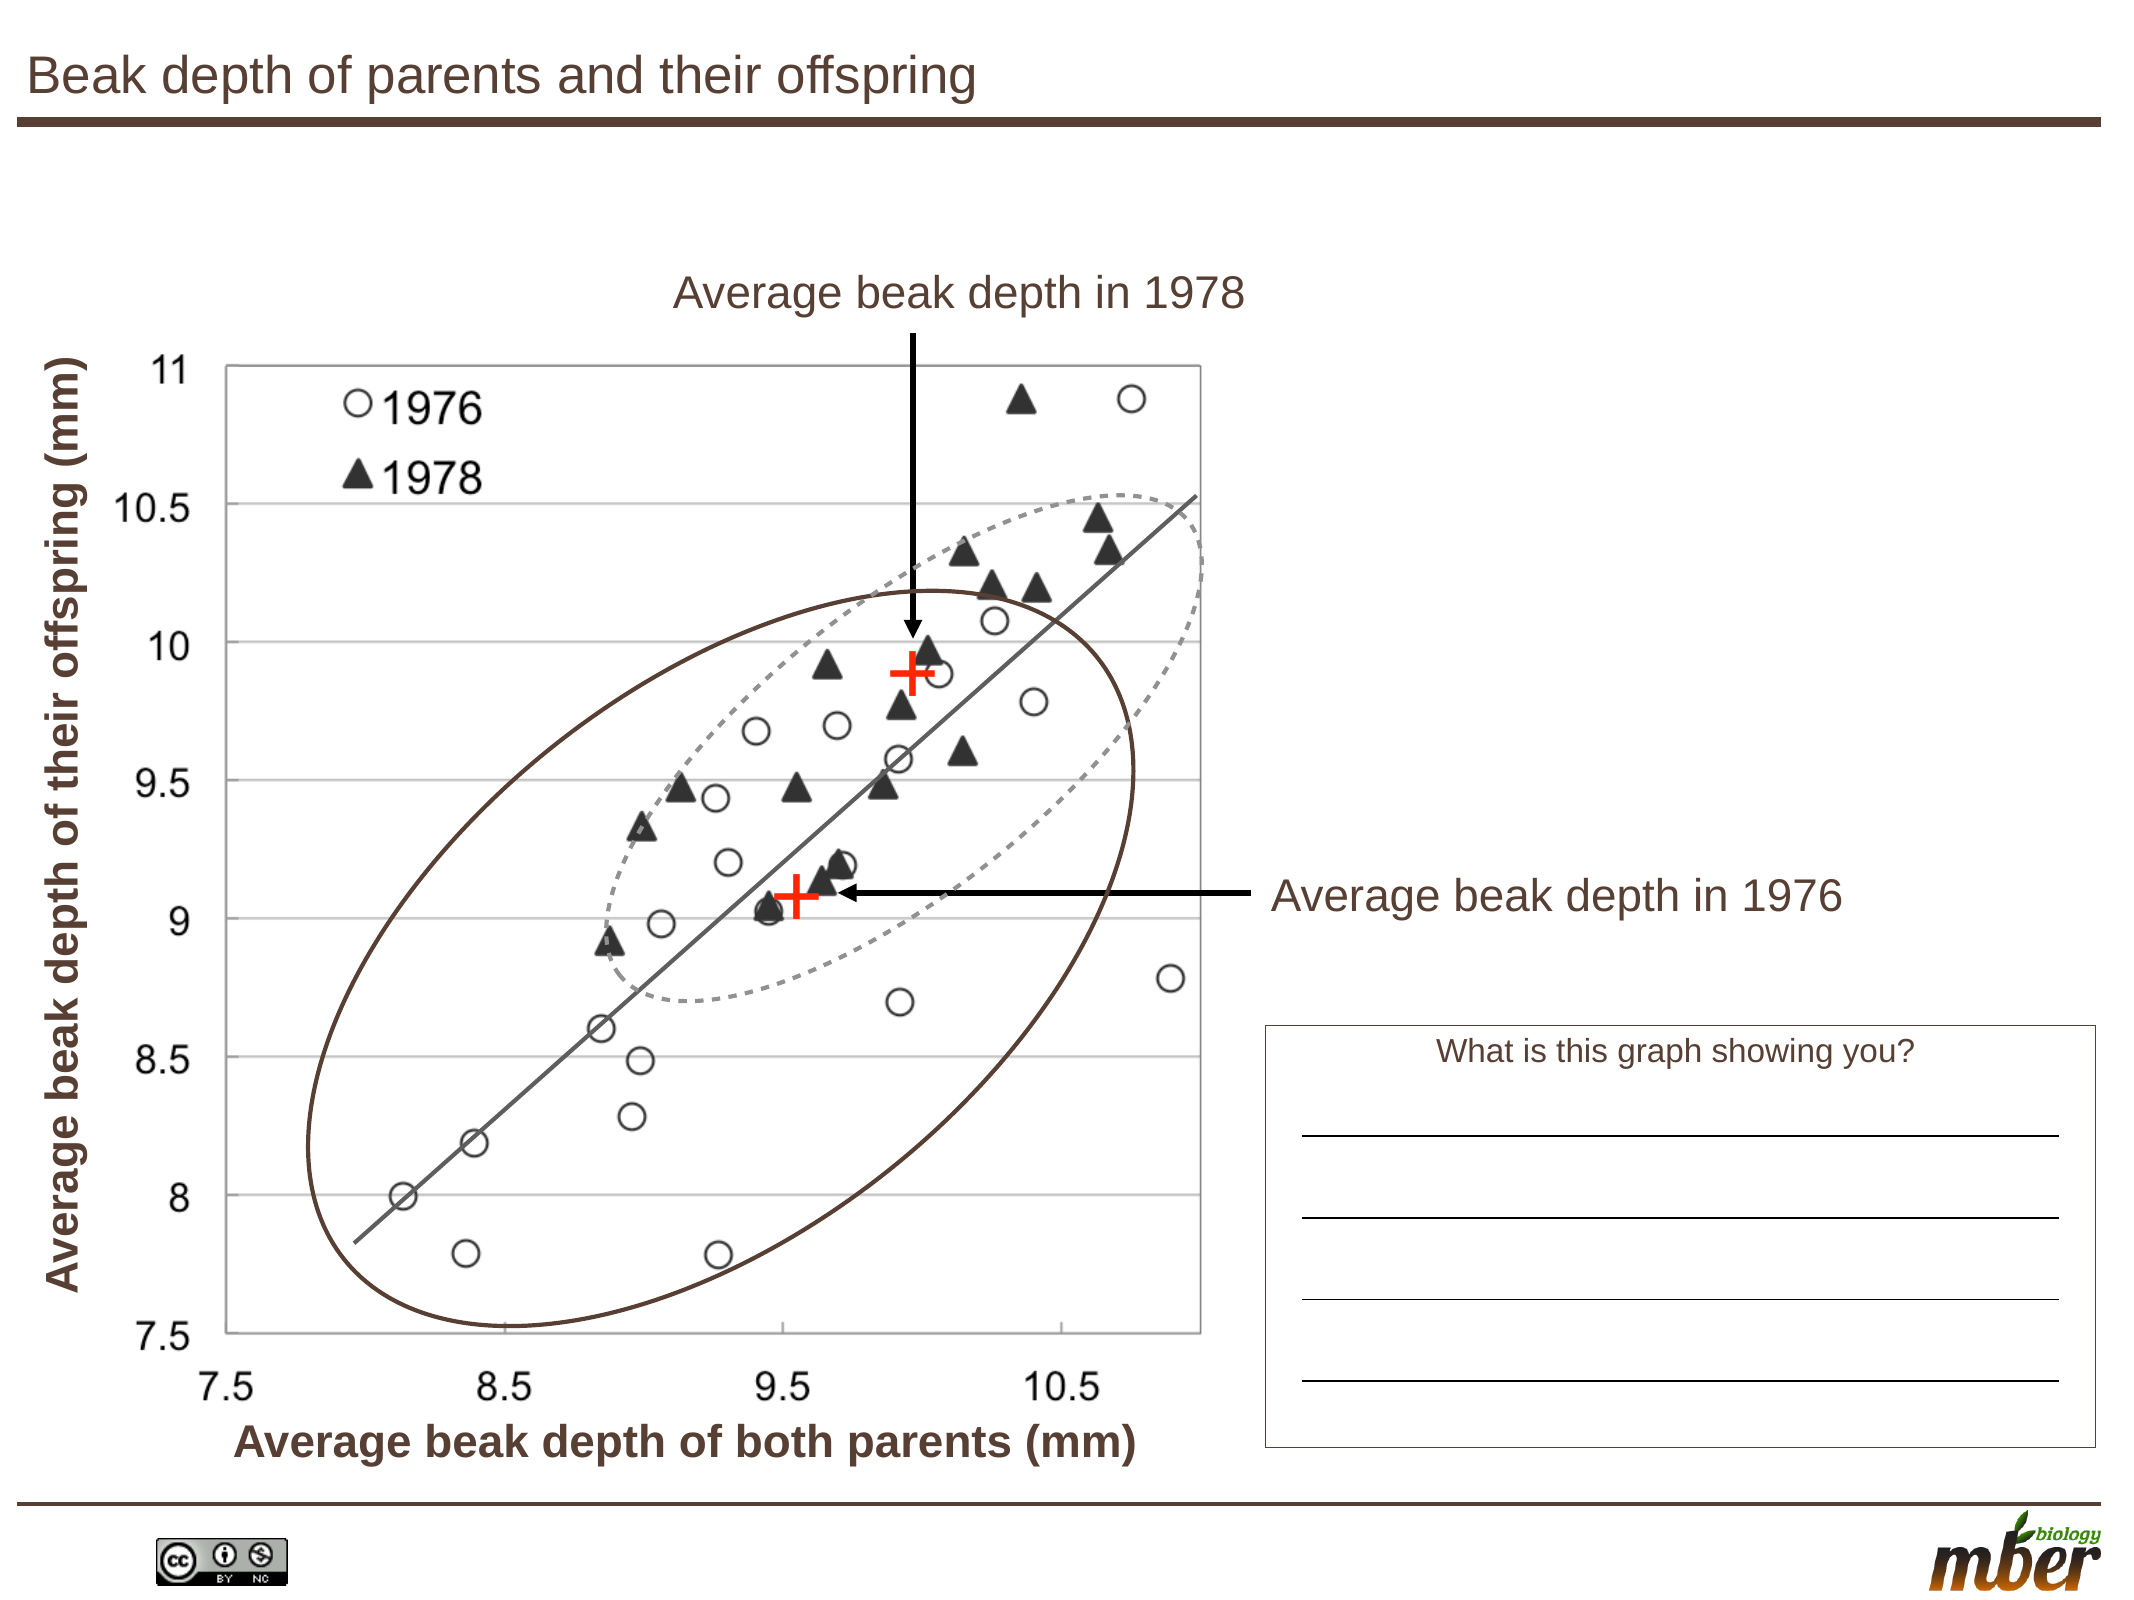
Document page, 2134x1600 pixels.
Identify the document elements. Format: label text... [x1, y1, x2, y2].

picture [156, 1538, 288, 1586]
text_box Average beak depth in 1978 [654, 254, 1264, 326]
text_box Average beak depth in 1976 [1256, 856, 1862, 929]
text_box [1265, 1024, 2096, 1464]
picture [1929, 1510, 2101, 1591]
picture [88, 300, 1249, 1501]
title Beak depth of parents and their offspring [17, 31, 1736, 114]
text_box Average beak depth of their offspring (mm) [23, 331, 84, 1303]
